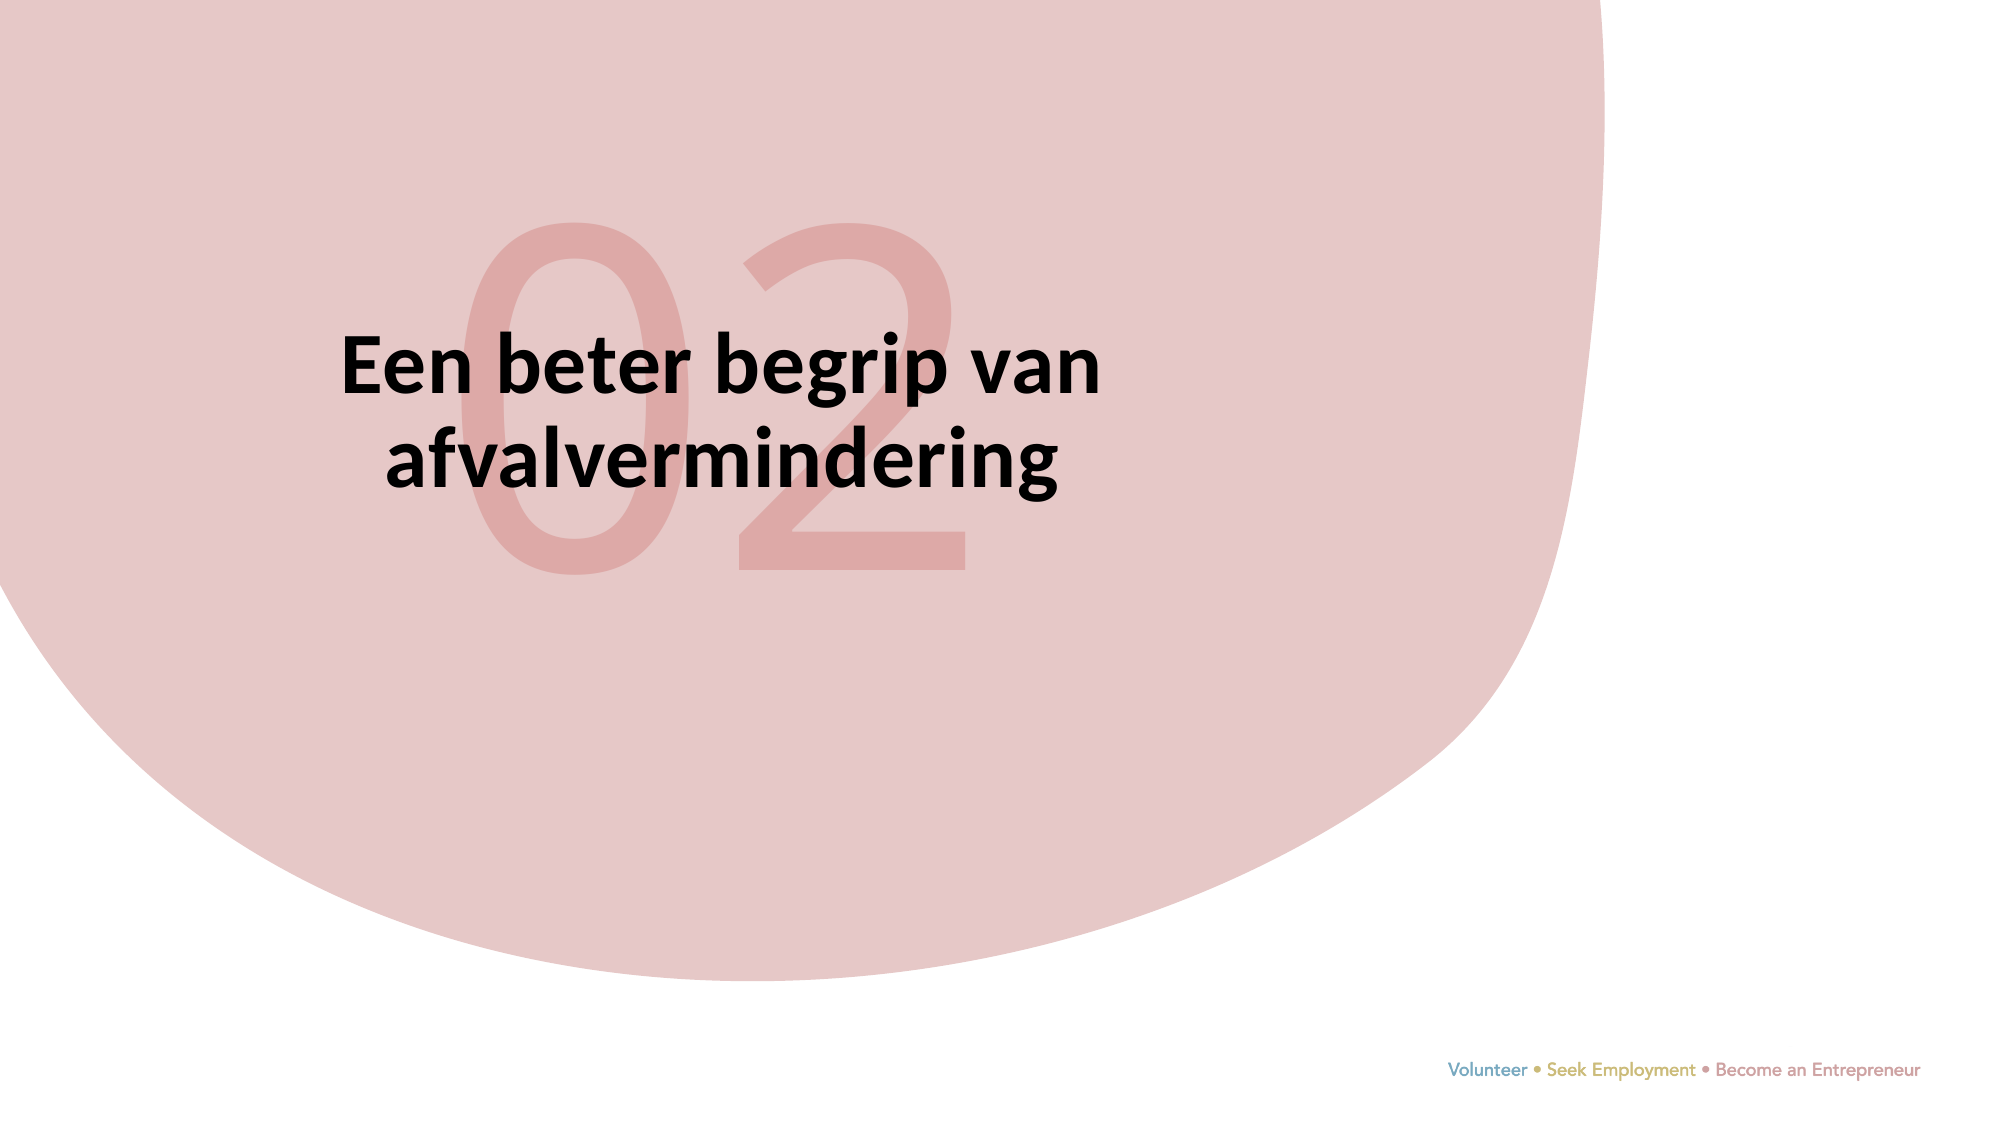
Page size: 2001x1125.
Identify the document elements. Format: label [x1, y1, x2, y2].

text_box [1418, 1046, 1971, 1103]
text_box [0, 0, 1606, 1027]
